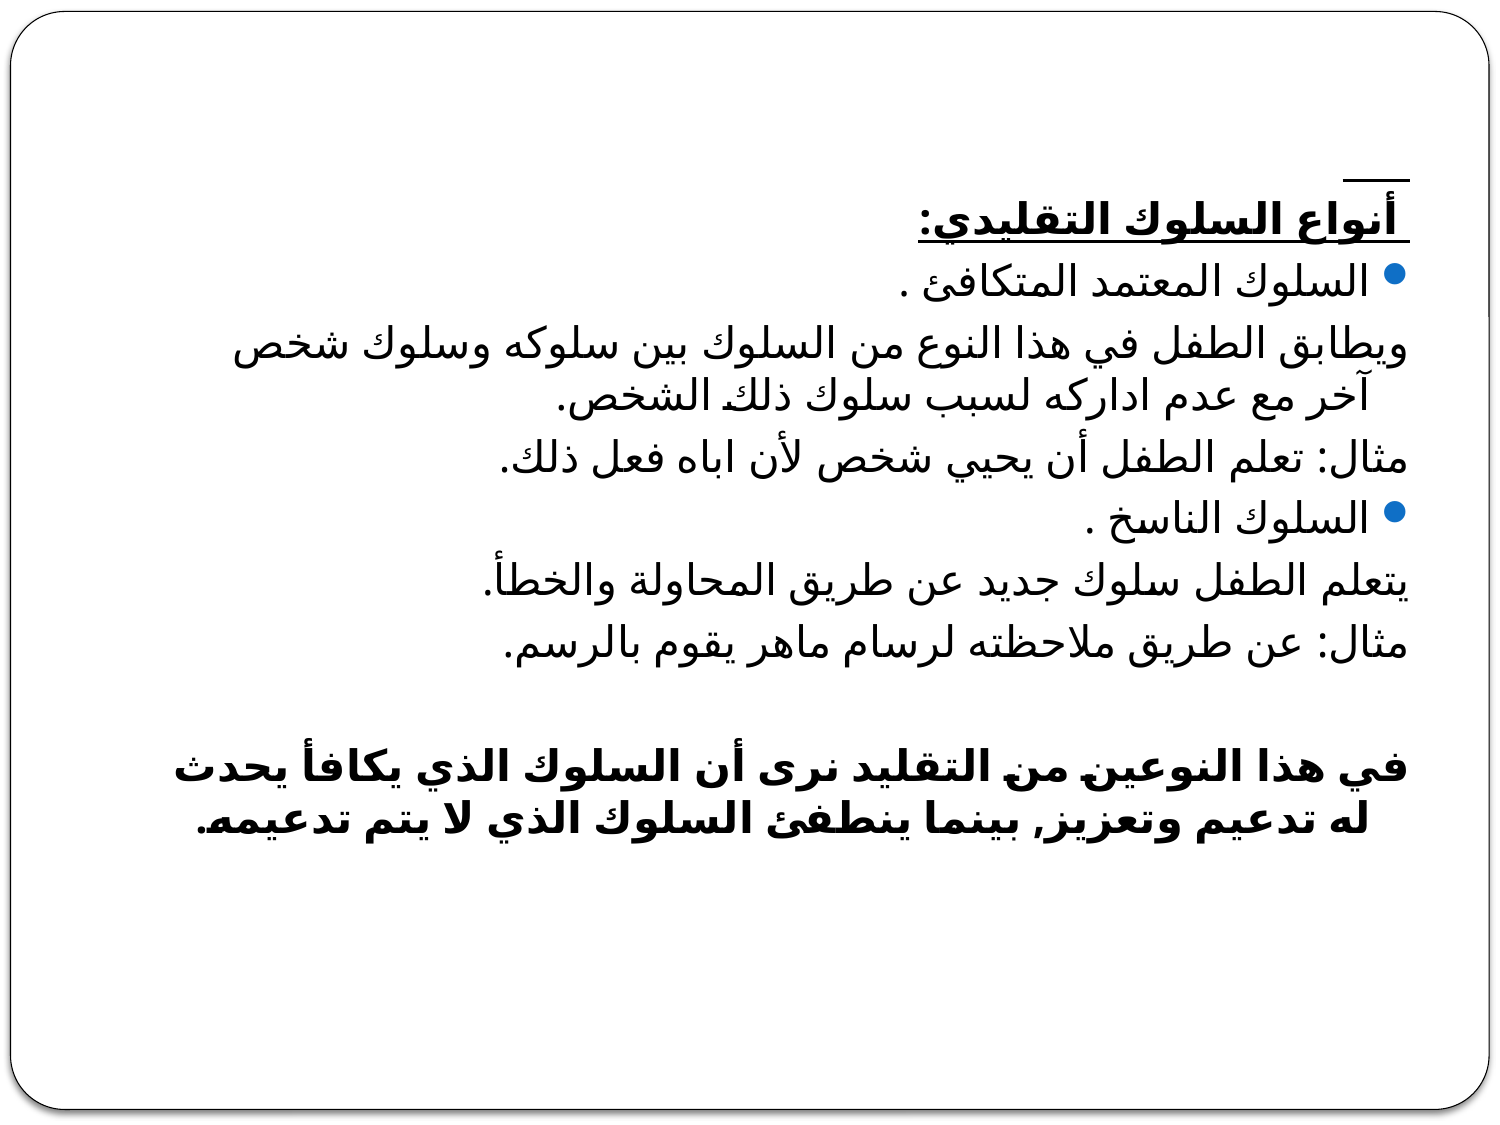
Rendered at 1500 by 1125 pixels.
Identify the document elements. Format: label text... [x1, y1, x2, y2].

list أنواع السلوك التقليدي: السلوك المعتمد المتكافئ . ويطابق الطفل في هذا النوع من السلوك بين سلوكه وسلوك شخص آخر مع عدم اداركه لسبب سلوك ذلك الشخص. مثال: تعلم الطفل أن يحيي شخص لأن اباه فعل ذلك. السلوك الناسخ . يتعلم الطفل سلوك جديد عن طريق المحاولة والخطأ. مثال: عن طريق ملاحظته لرسام ماهر يقوم بالرسم. في هذا النوعين من التقليد نرى أن السلوك الذي يكافأ يحدث له تدعيم وتعزيز, بينما ينطفئ السلوك الذي لا يتم تدعيمه. [150, 122, 1425, 873]
